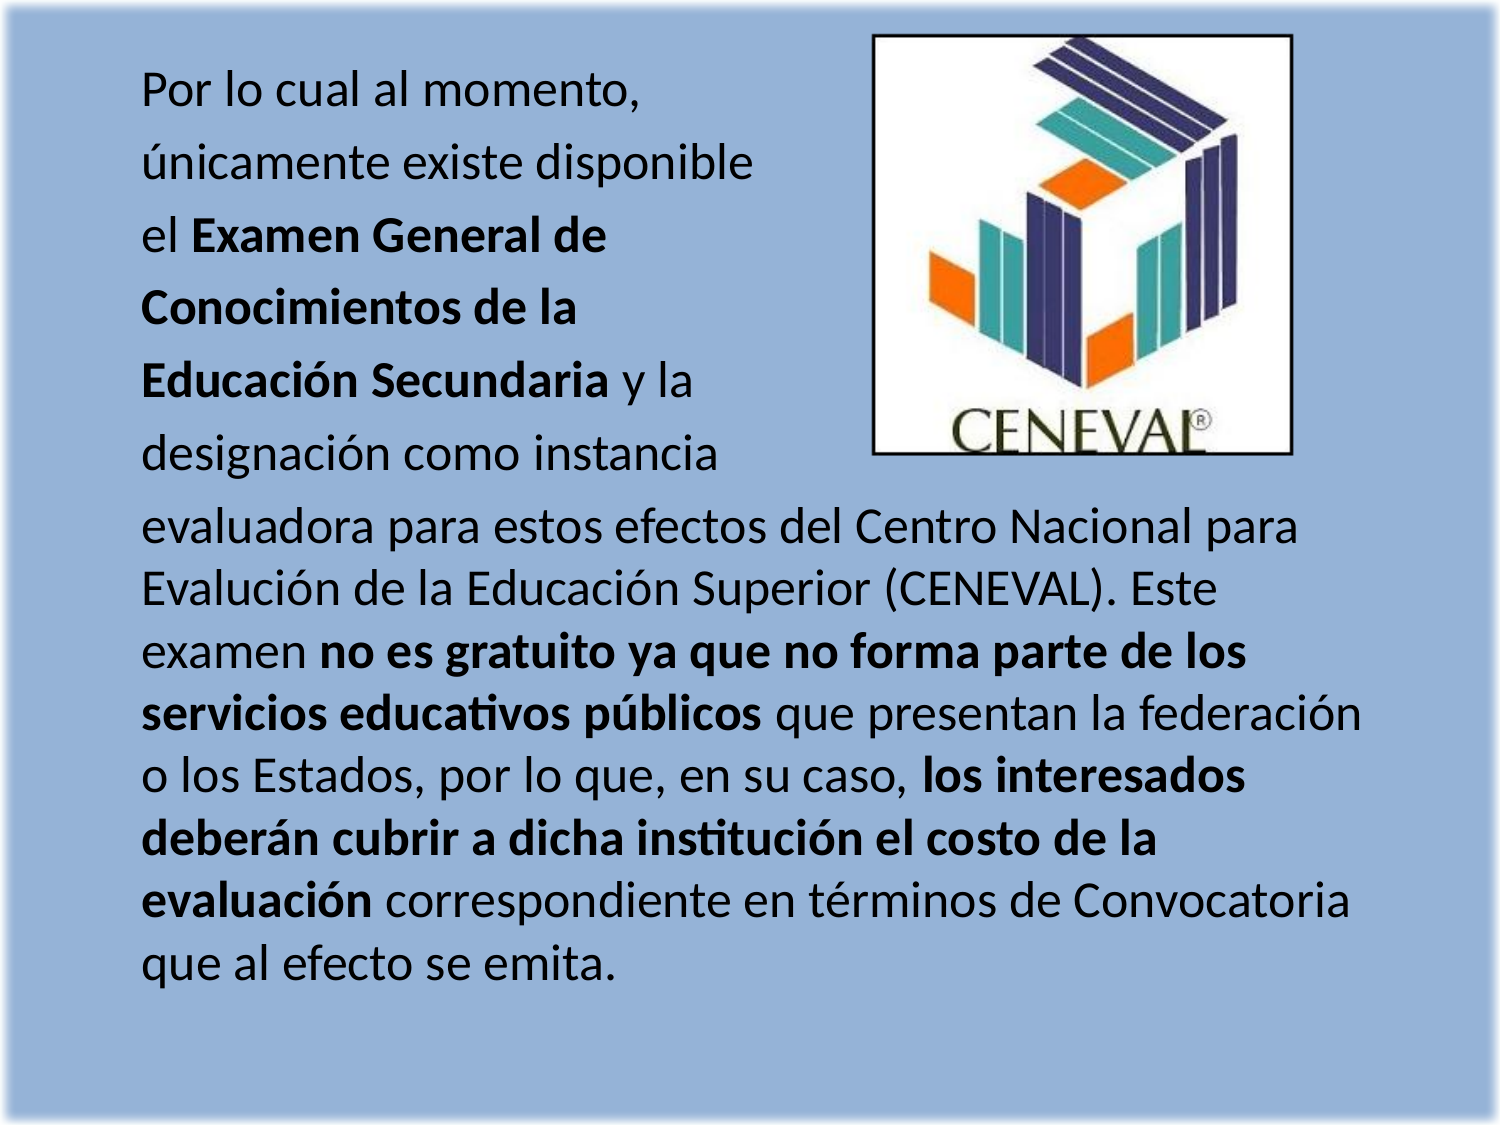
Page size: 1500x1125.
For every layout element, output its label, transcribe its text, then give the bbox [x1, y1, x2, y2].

list Por lo cual al momento, únicamente existe disponible el Examen General de Conocimientos de la Educación Secundaria y la designación como instancia evaluadora para estos efectos del Centro Nacional para Evalución de la Educación Superior (CENEVAL). Este examen no es gratuito ya que no forma parte de los servicios educativos públicos que presentan la federación o los Estados, por lo que, en su caso, los interesados deberán cubrir a dicha institución el costo de la evaluación correspondiente en términos de Convocatoria que al efecto se emita. [75, 46, 1407, 1005]
picture [820, 22, 1313, 481]
text_box [14, 14, 1487, 1112]
